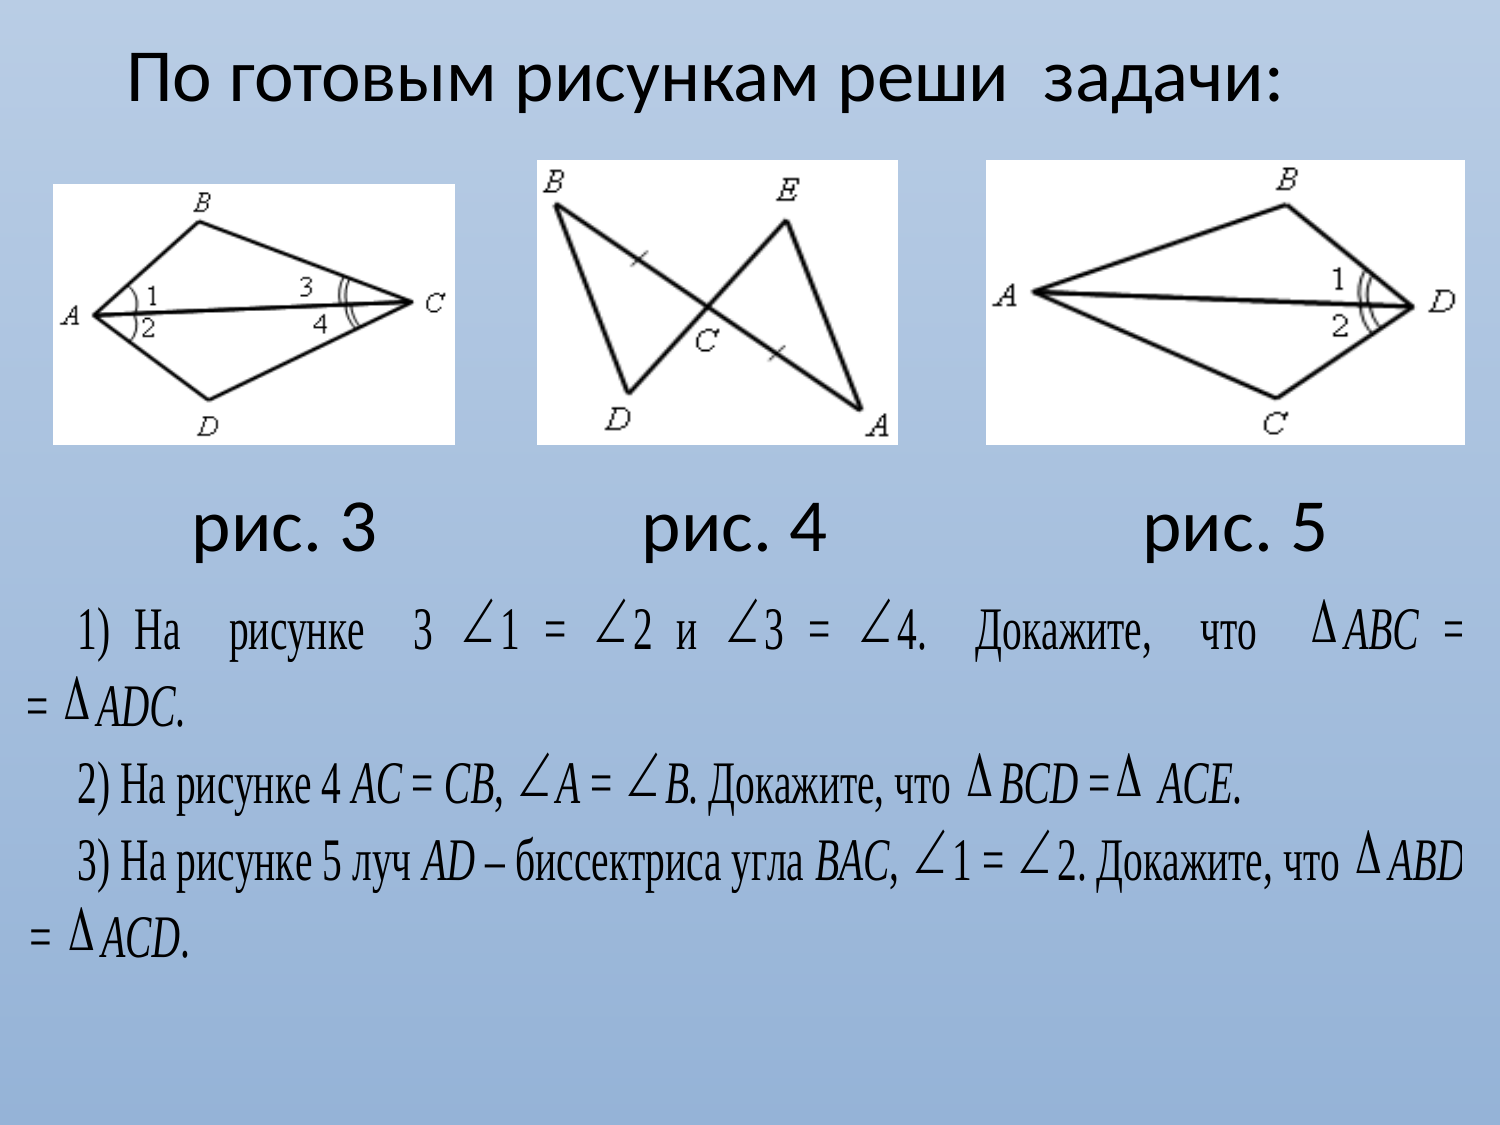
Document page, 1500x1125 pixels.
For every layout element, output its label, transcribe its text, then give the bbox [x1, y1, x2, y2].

picture [52, 184, 455, 445]
text_box По готовым рисункам реши задачи: рис. 3 рис. 4 рис. 5 [26, 19, 1500, 664]
picture [537, 160, 898, 445]
picture [985, 160, 1465, 445]
picture [26, 590, 1463, 977]
